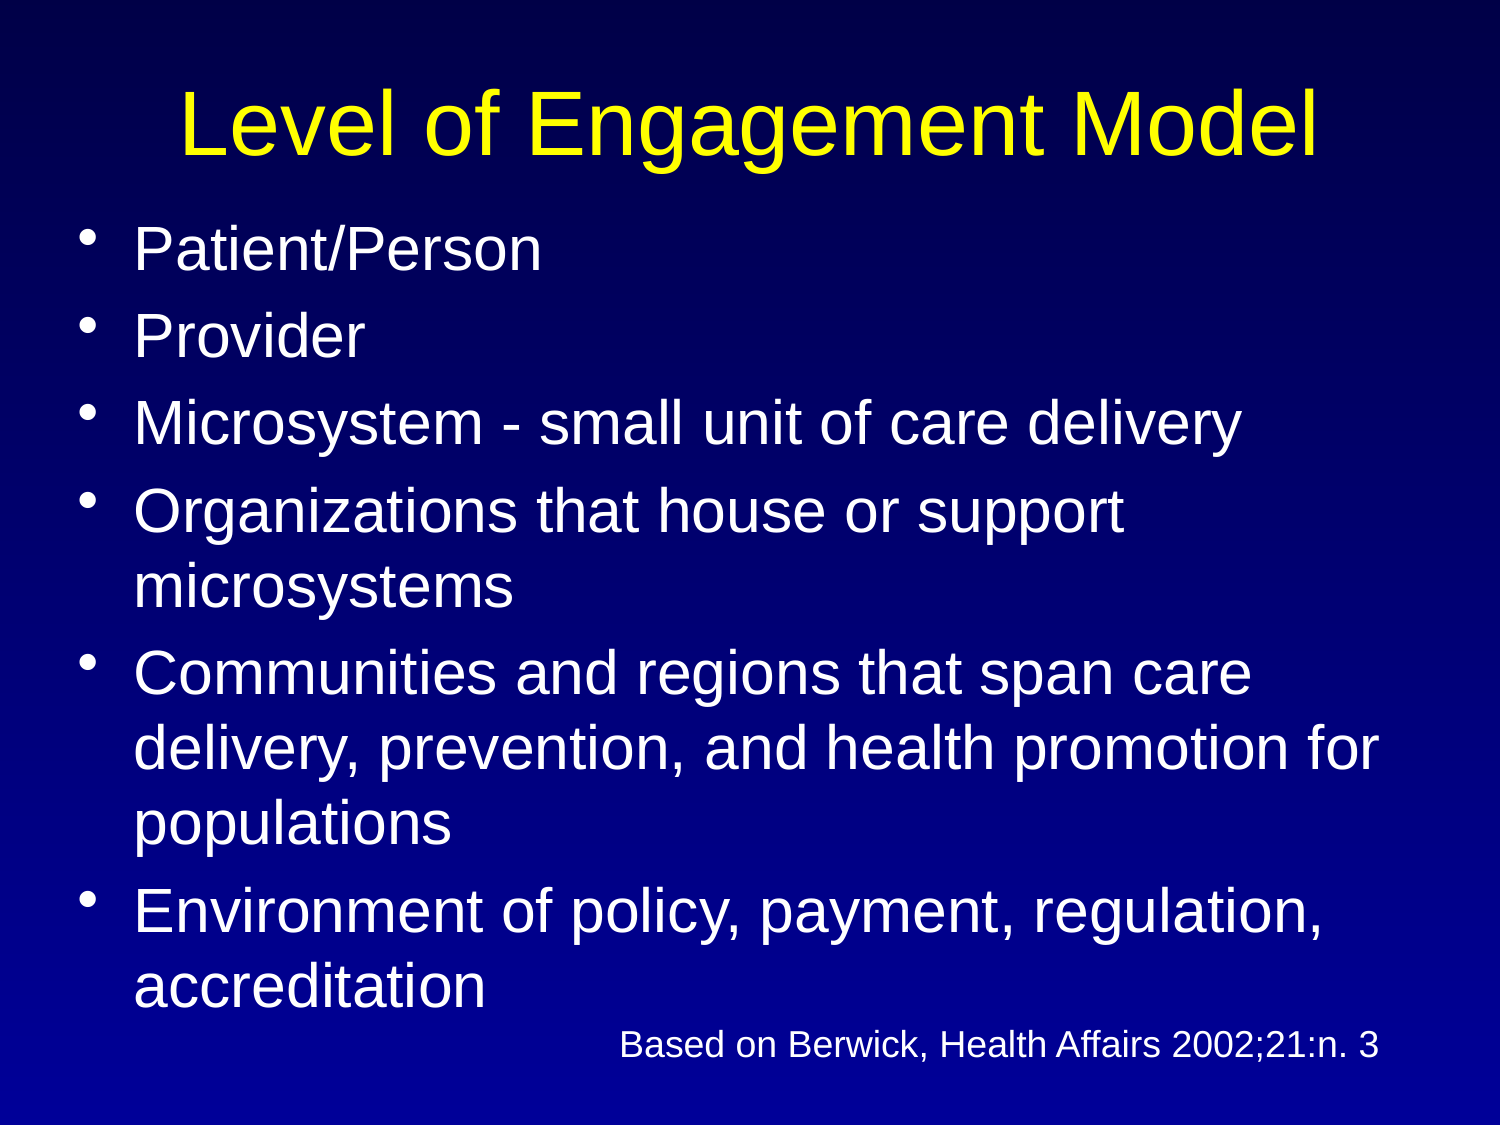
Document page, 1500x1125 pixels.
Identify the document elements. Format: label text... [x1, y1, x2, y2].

title Level of Engagement Model [74, 24, 1426, 213]
text_box Based on Berwick, Health Affairs 2002;21:n. 3 [604, 1012, 1395, 1073]
footer [512, 1024, 988, 1103]
list Patient/Person Provider Microsystem - small unit of care delivery Organizations that house or support microsystems Communities and regions that span care delivery, prevention, and health promotion for populations Environment of policy, payment, regulation, accreditation [62, 199, 1413, 943]
